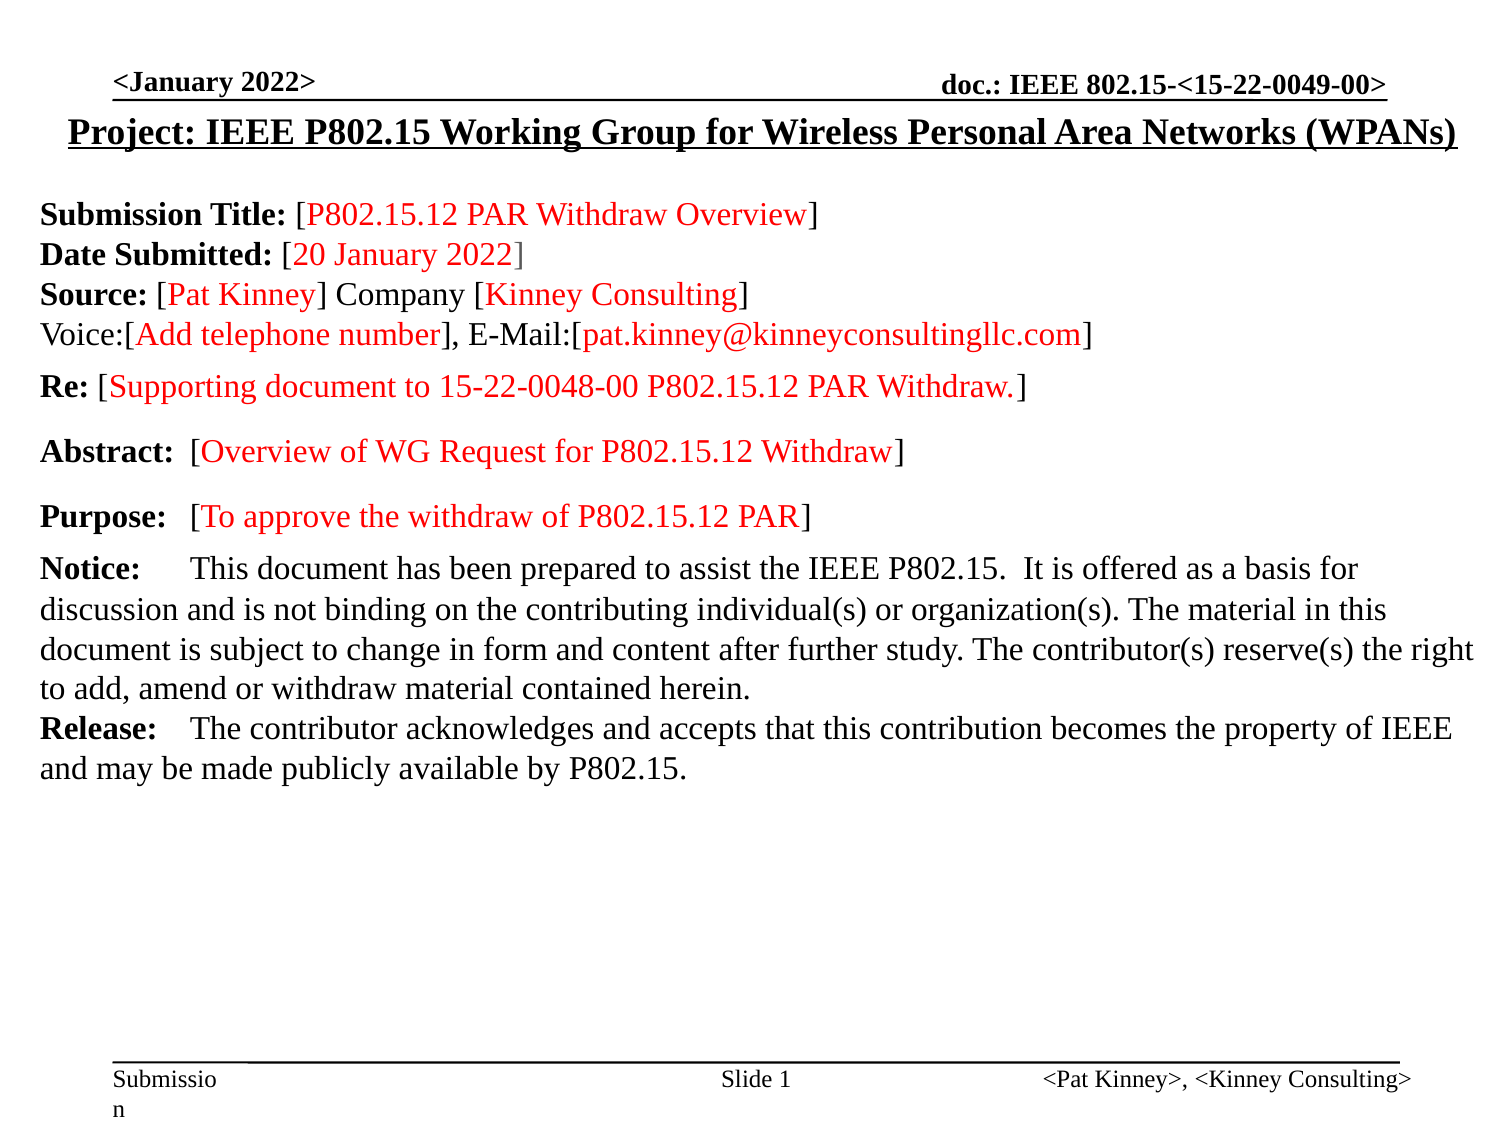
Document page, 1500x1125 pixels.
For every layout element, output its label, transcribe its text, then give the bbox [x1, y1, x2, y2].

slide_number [112, 62, 375, 98]
text_box Project: IEEE P802.15 Working Group for Wireless Personal Area Networks (WPANs) Submission Title: [P802.15.12 PAR Withdraw Overview] Date Submitted: [20 January 2022] Source: [Pat Kinney] Company [Kinney Consulting] Voice:[Add telephone number], E-Mail:[pat.kinney@kinneyconsultingllc.com] Re: [Supporting document to 15-22-0048-00 P802.15.12 PAR Withdraw.] Abstract: [Overview of WG Request for P802.15.12 Withdraw] Purpose: [To approve the withdraw of P802.15.12 PAR] Notice: This document has been prepared to assist the IEEE P802.15. It is offered as a basis for discussion and is not binding on the contributing individual(s) or organization(s). The material in this document is subject to change in form and content after further study. The contributor(s) reserve(s) the right to add, amend or withdraw material contained herein. Release: The contributor acknowledges and accepts that this contribution becomes the property of IEEE and may be made publicly available by P802.15. [24, 99, 1500, 794]
footer <Pat Kinney>, <Kinney Consulting> [900, 1062, 1413, 1093]
slide_number Slide 1 [712, 1062, 800, 1093]
